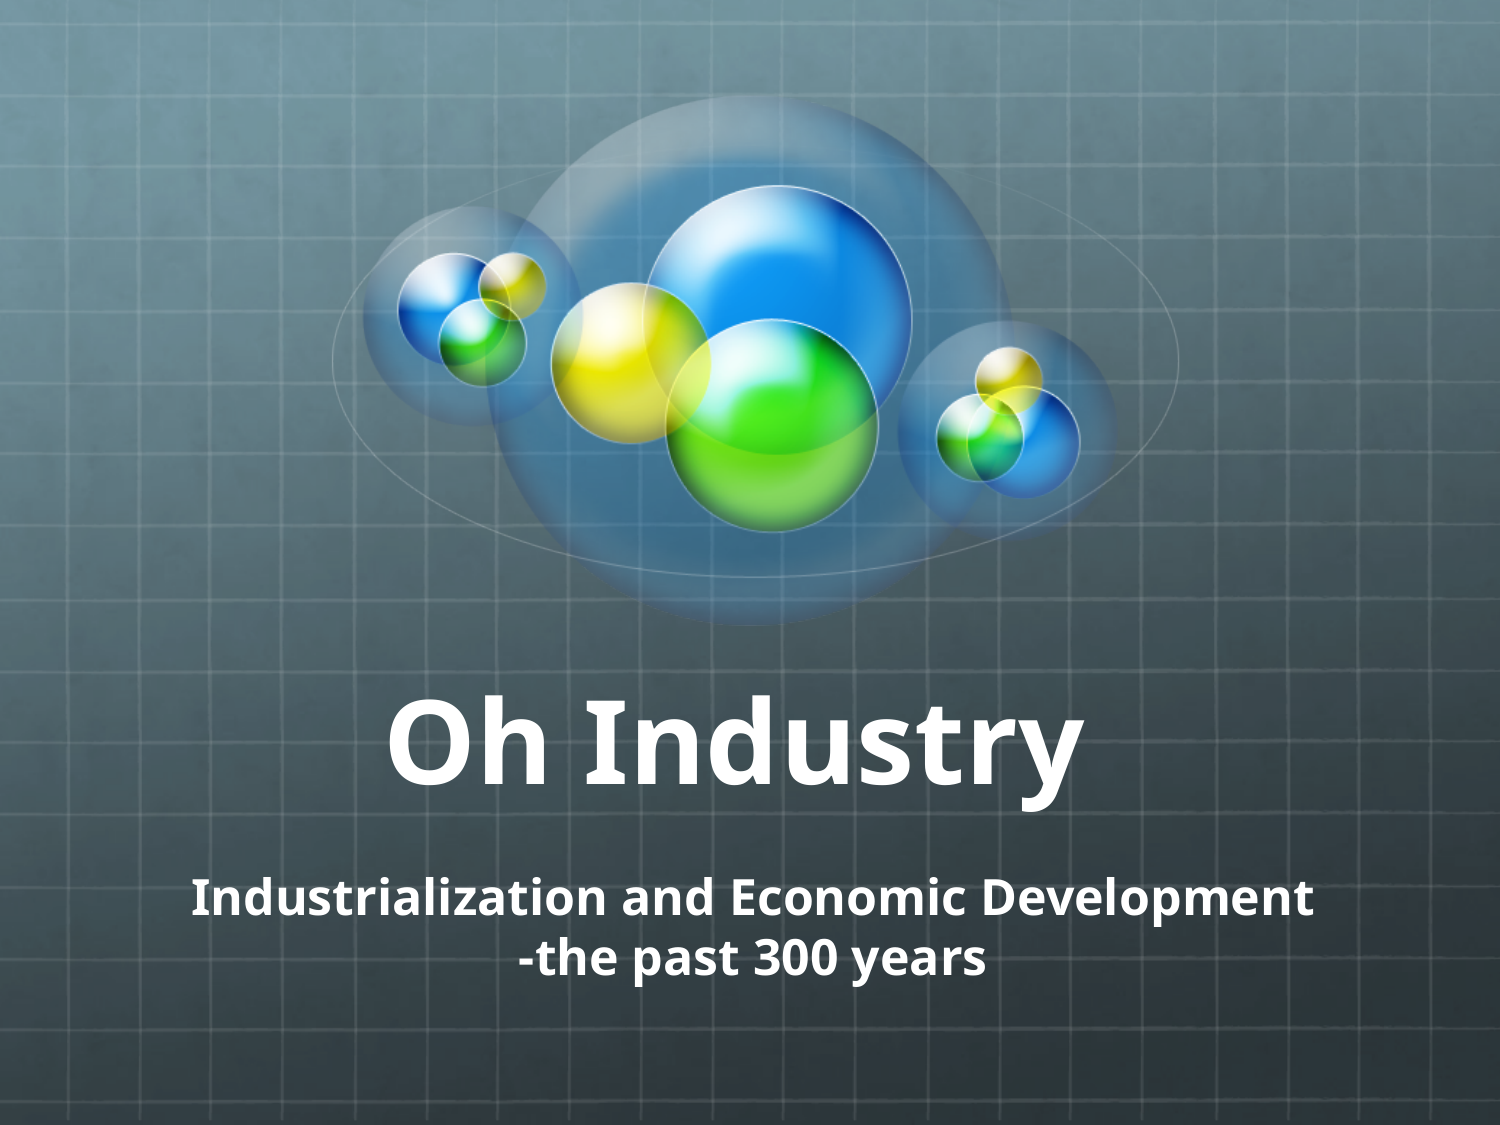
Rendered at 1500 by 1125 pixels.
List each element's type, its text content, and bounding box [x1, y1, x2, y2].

title Oh Industry [115, 649, 1354, 816]
subtitle Industrialization and Economic Development -the past 300 years [134, 858, 1372, 1028]
picture [0, 0, 1500, 1125]
